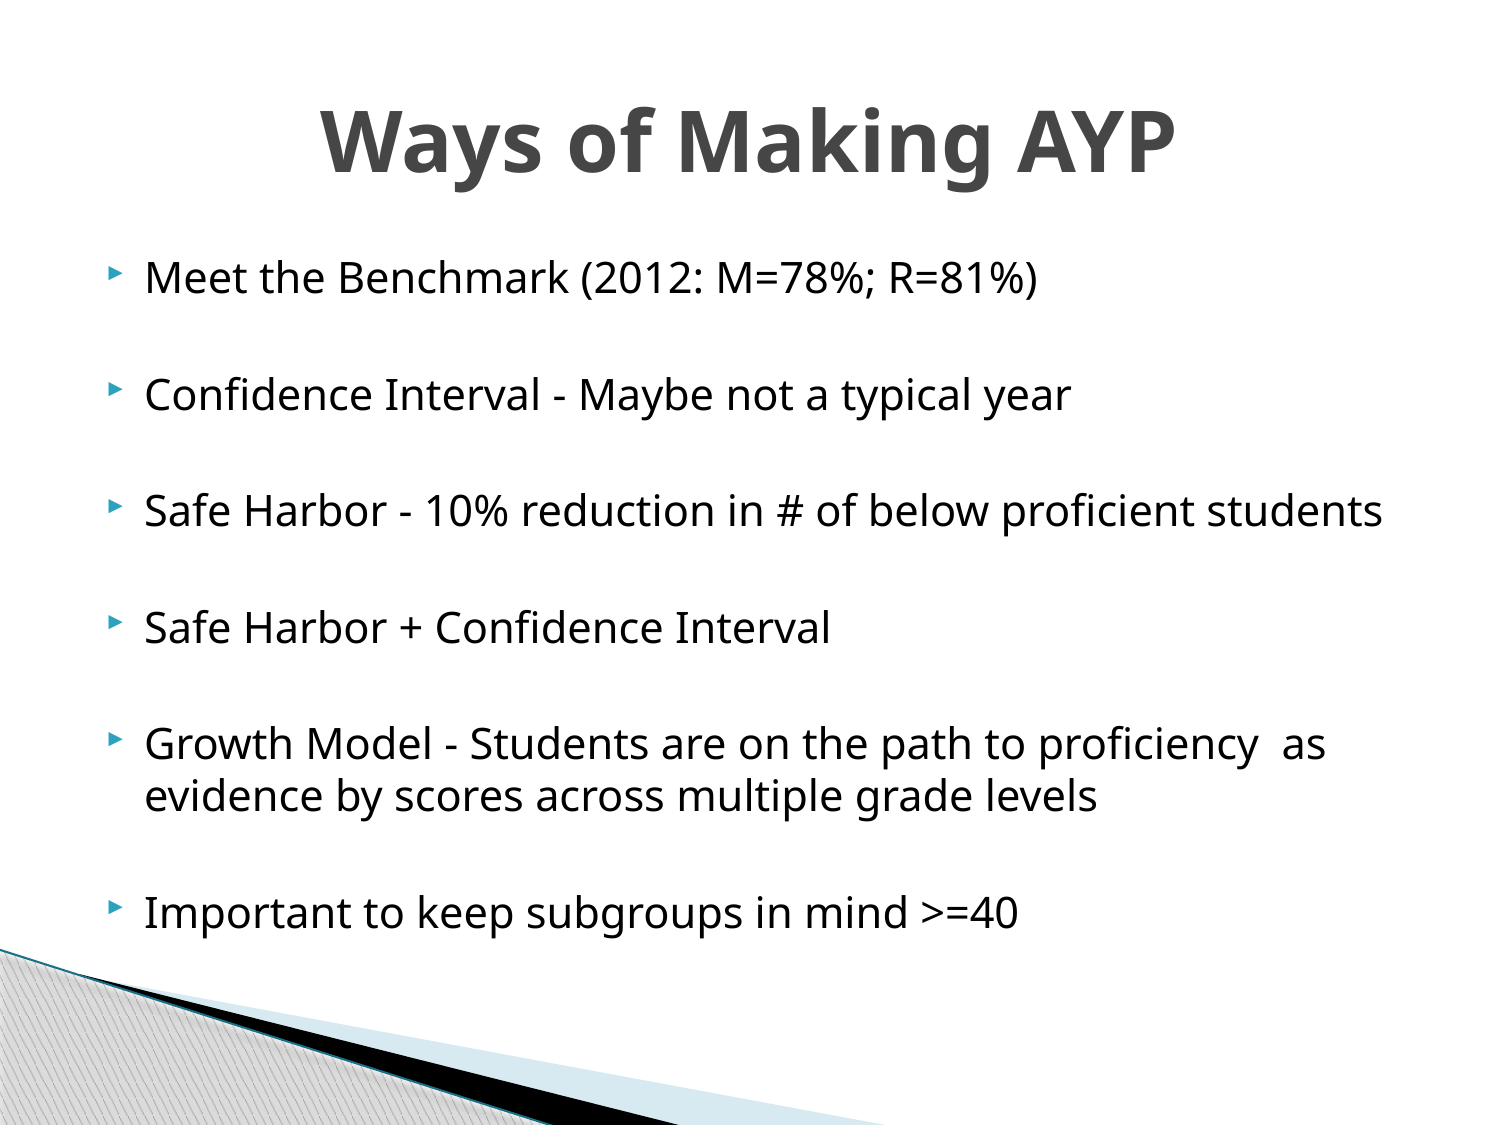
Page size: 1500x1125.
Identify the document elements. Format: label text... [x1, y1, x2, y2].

title Ways of Making AYP [75, 45, 1425, 233]
list Meet the Benchmark (2012: M=78%; R=81%) Confidence Interval - Maybe not a typical year Safe Harbor - 10% reduction in # of below proficient students Safe Harbor + Confidence Interval Growth Model - Students are on the path to proficiency as evidence by scores across multiple grade levels Important to keep subgroups in mind >=40 [75, 243, 1425, 986]
